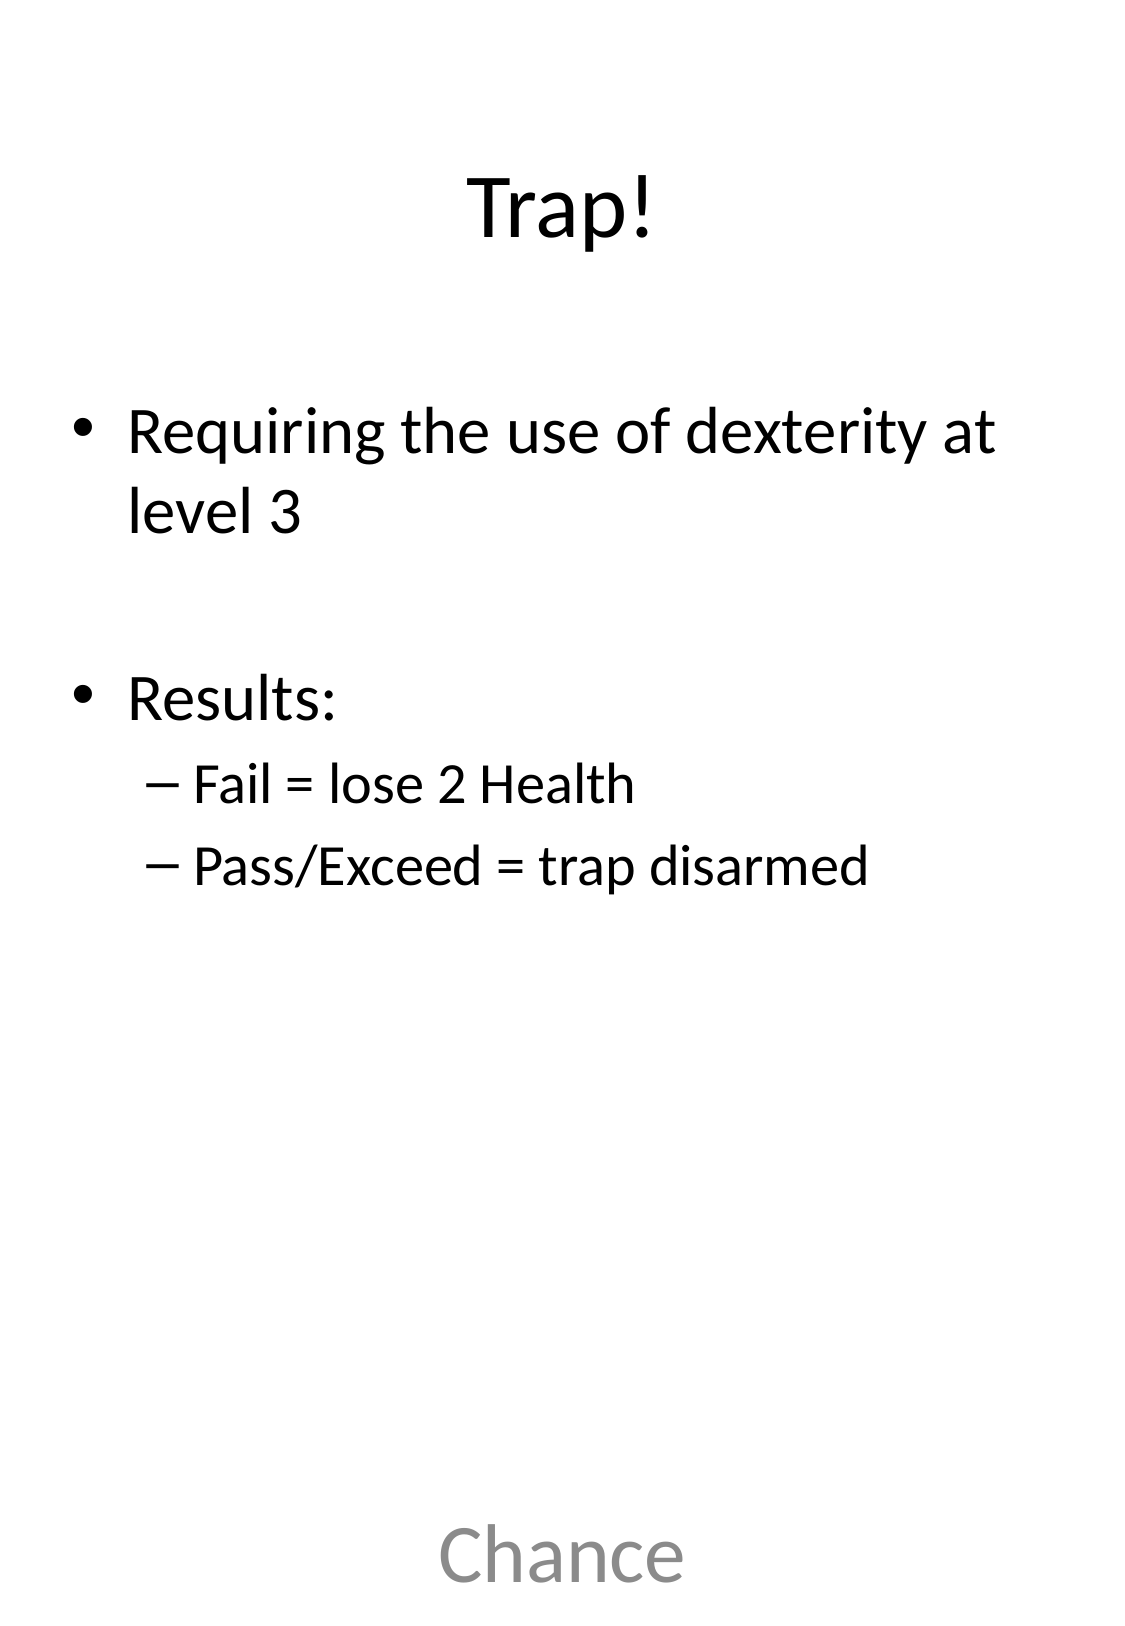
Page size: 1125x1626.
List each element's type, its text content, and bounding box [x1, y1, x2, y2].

list Requiring the use of dexterity at level 3 Results: Fail = lose 2 Health Pass/Exceed = trap disarmed [56, 379, 1069, 1452]
footer Chance [384, 1506, 741, 1593]
title Trap! [56, 65, 1069, 336]
